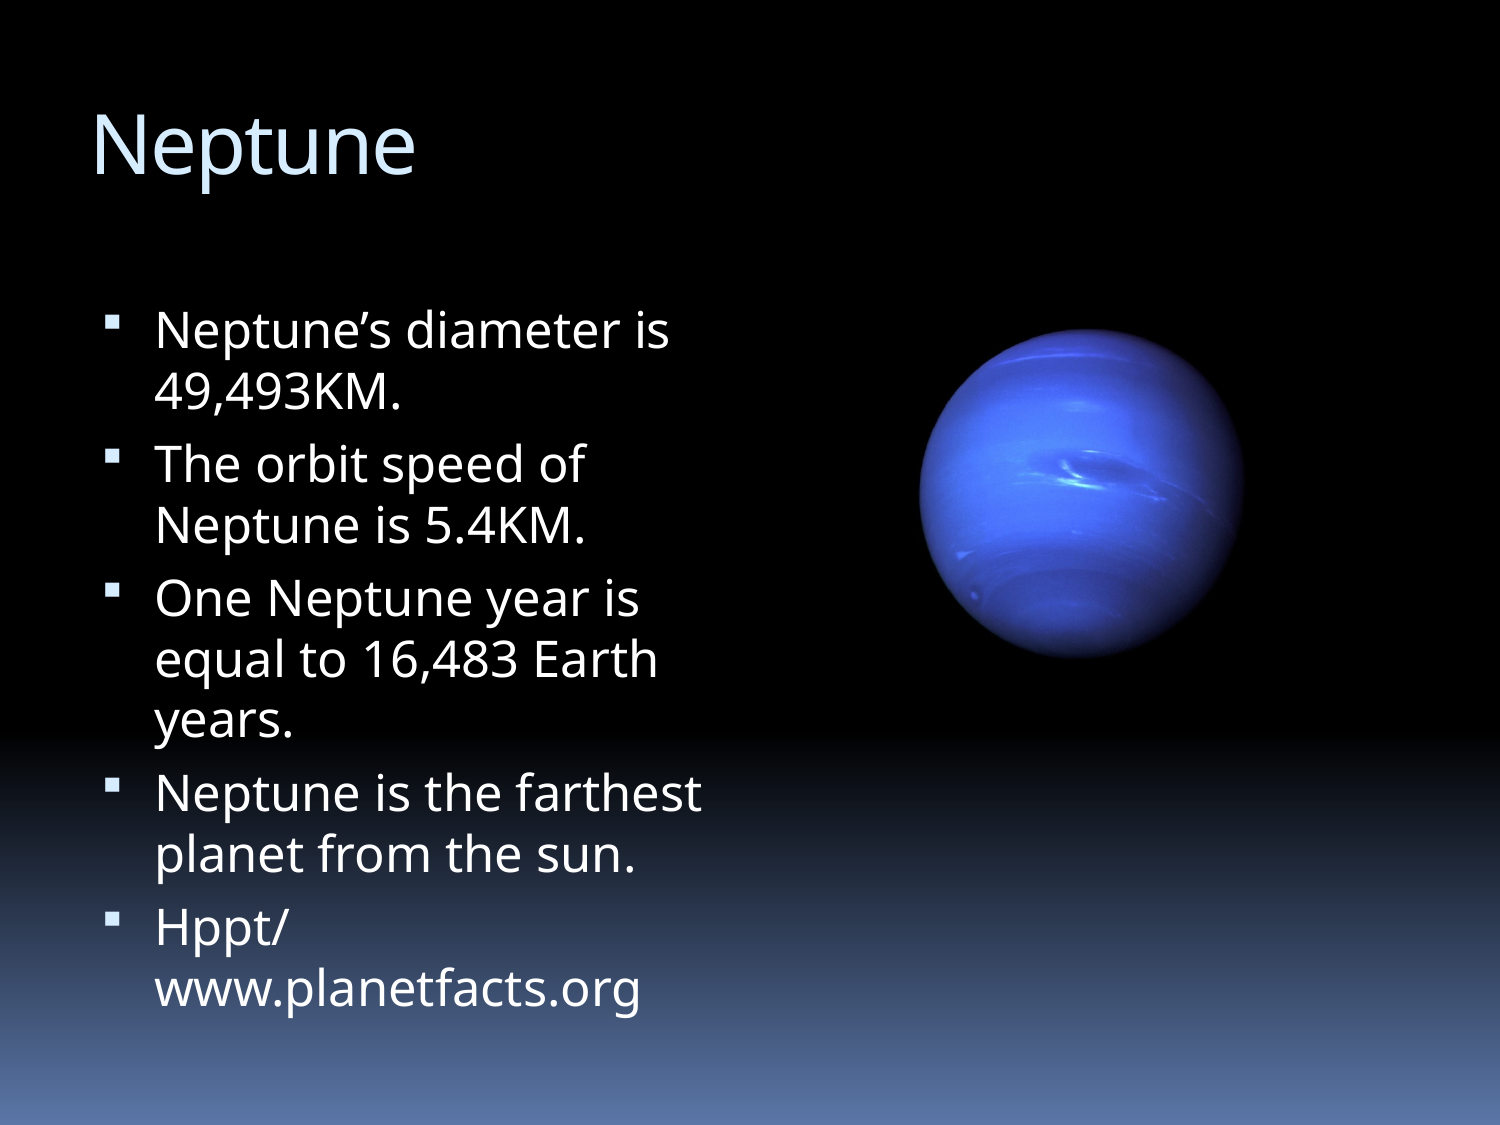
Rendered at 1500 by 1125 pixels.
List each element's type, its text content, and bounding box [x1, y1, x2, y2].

title Neptune [75, 83, 1425, 234]
list Neptune’s diameter is 49,493KM. The orbit speed of Neptune is 5.4KM. One Neptune year is equal to 16,483 Earth years. Neptune is the farthest planet from the sun. Hppt/www.planetfacts.org [76, 290, 739, 1033]
picture [774, 299, 1400, 691]
